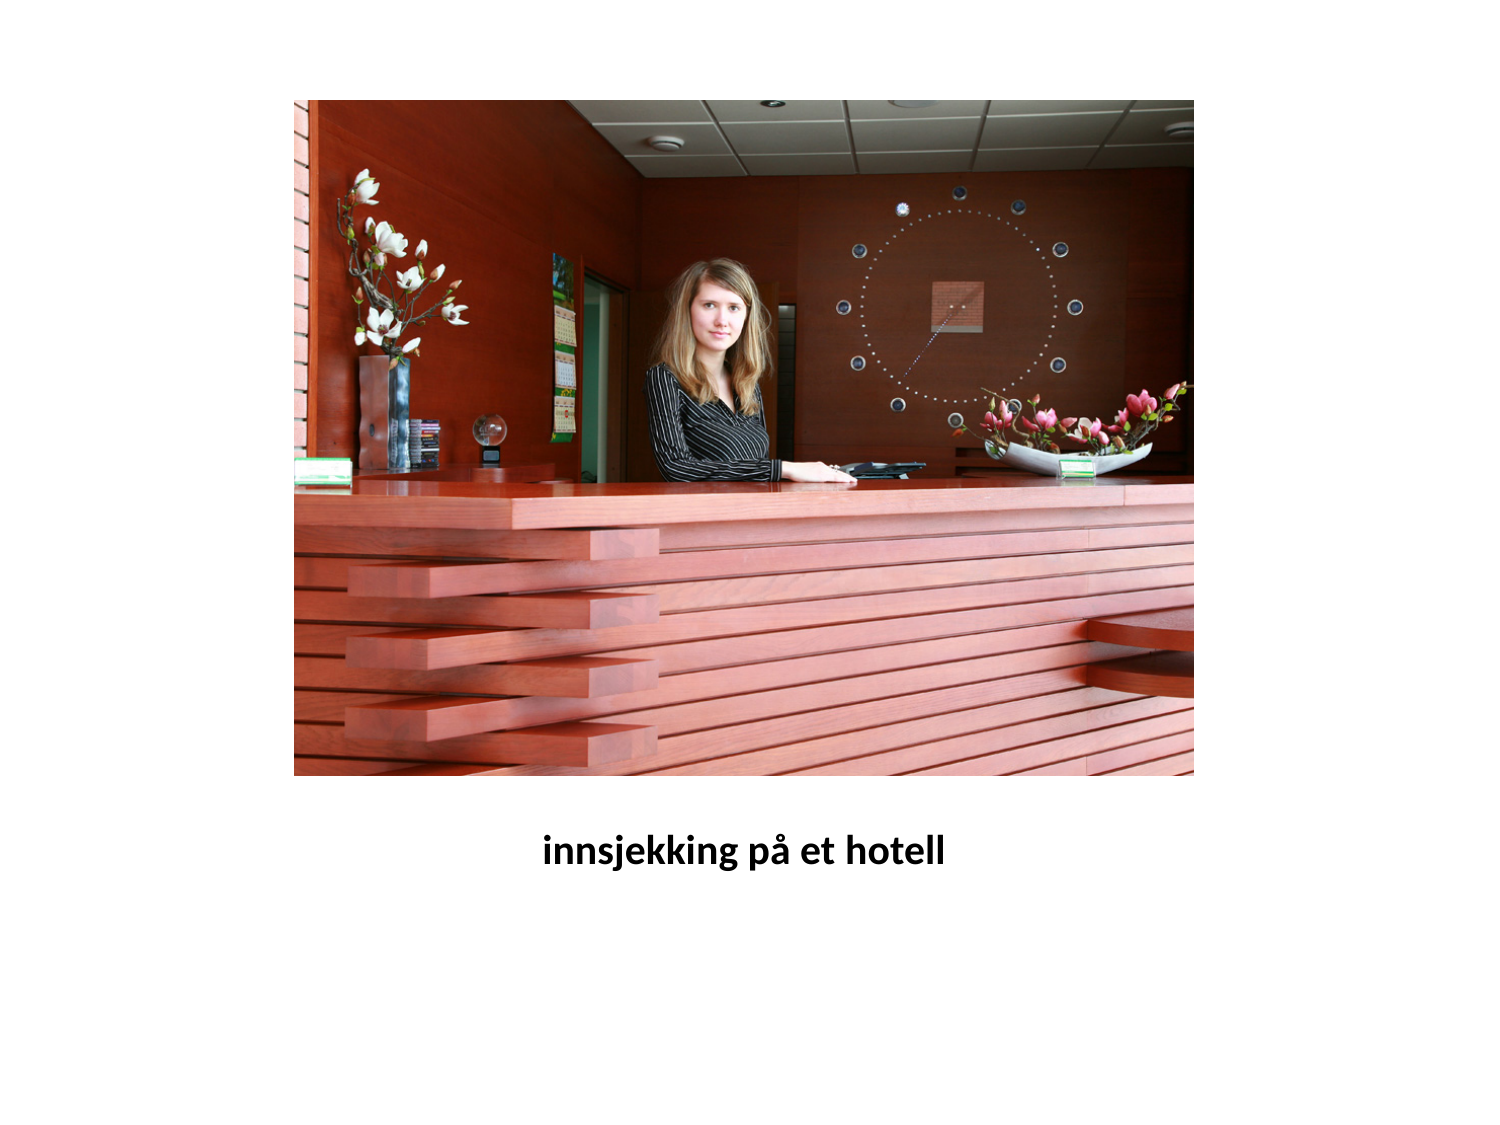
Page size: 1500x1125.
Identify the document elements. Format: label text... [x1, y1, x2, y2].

title innsjekking på et hotell [294, 787, 1194, 881]
picture [293, 100, 1195, 776]
